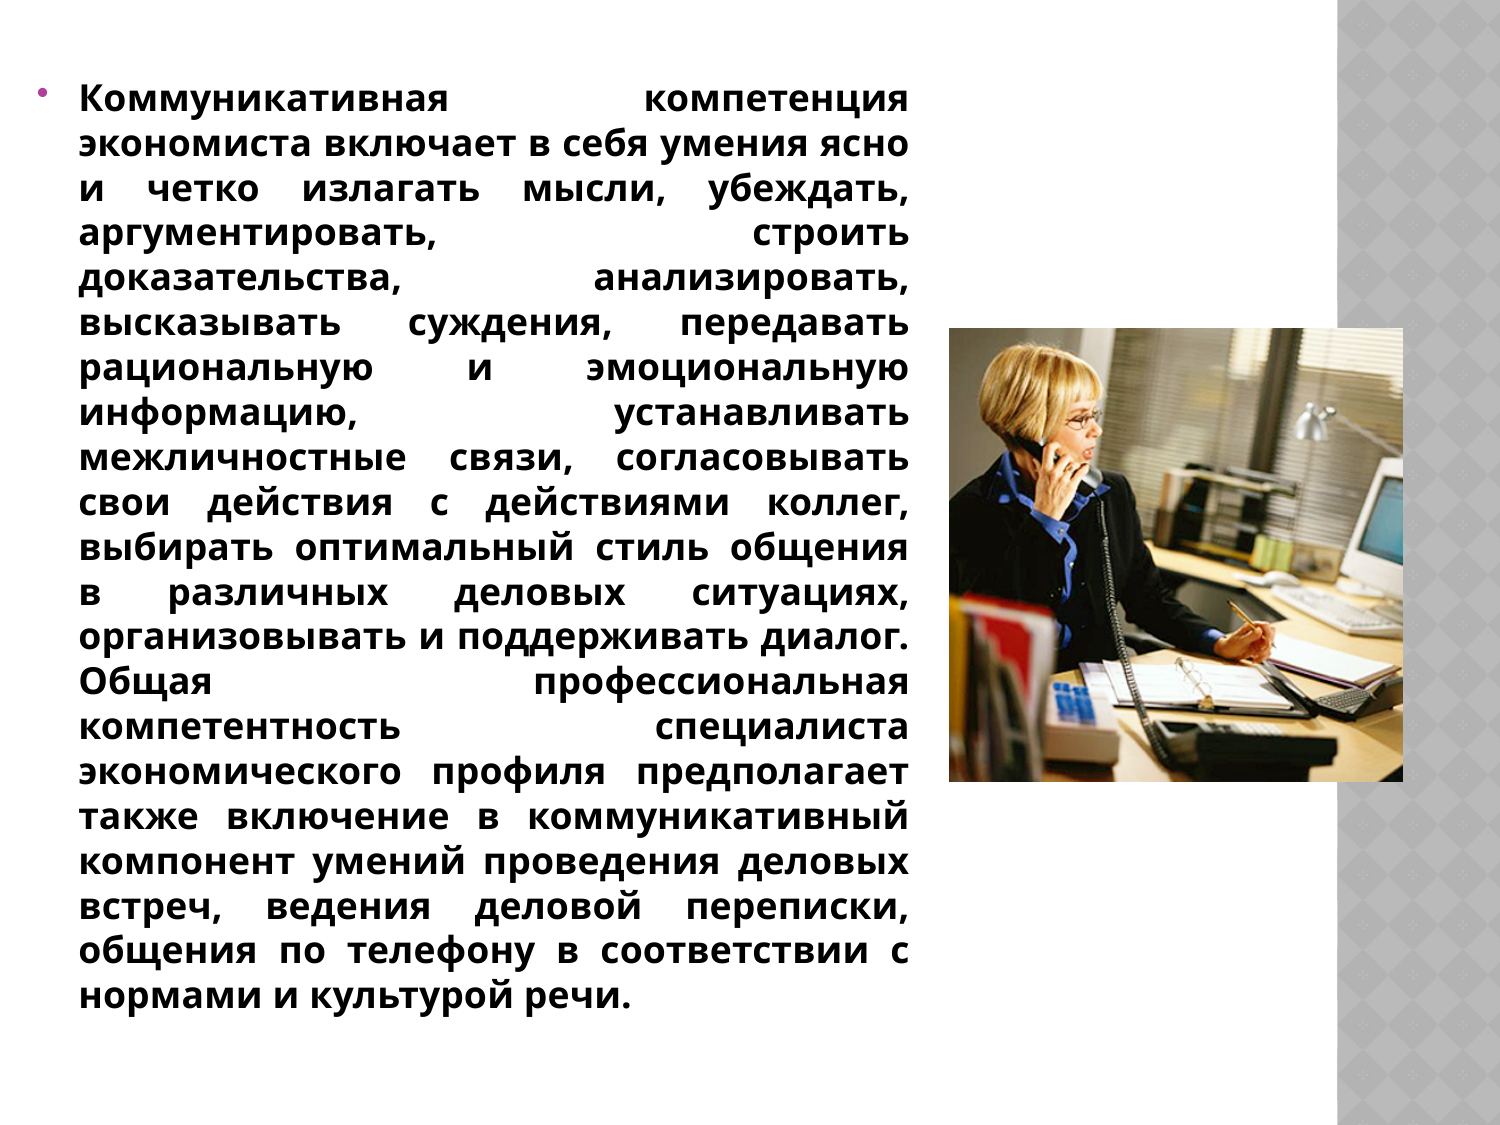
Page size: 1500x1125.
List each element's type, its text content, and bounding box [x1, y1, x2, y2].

picture [948, 327, 1403, 782]
list Коммуникативная компетенция экономиста включает в себя умения ясно и четко излагать мысли, убеждать, аргументировать, строить доказательства, анализировать, высказывать суждения, передавать рациональную и эмоциональную информацию, устанавливать межличностные связи, согласовывать свои действия с действиями коллег, выбирать оптимальный стиль общения в различных деловых ситуациях, организовывать и поддерживать диалог. Общая профессиональная компетентность специалиста экономического профиля предполагает также включение в коммуникативный компонент умений проведения деловых встреч, ведения деловой переписки, общения по телефону в соответствии с нормами и культурой речи. [23, 66, 926, 1032]
